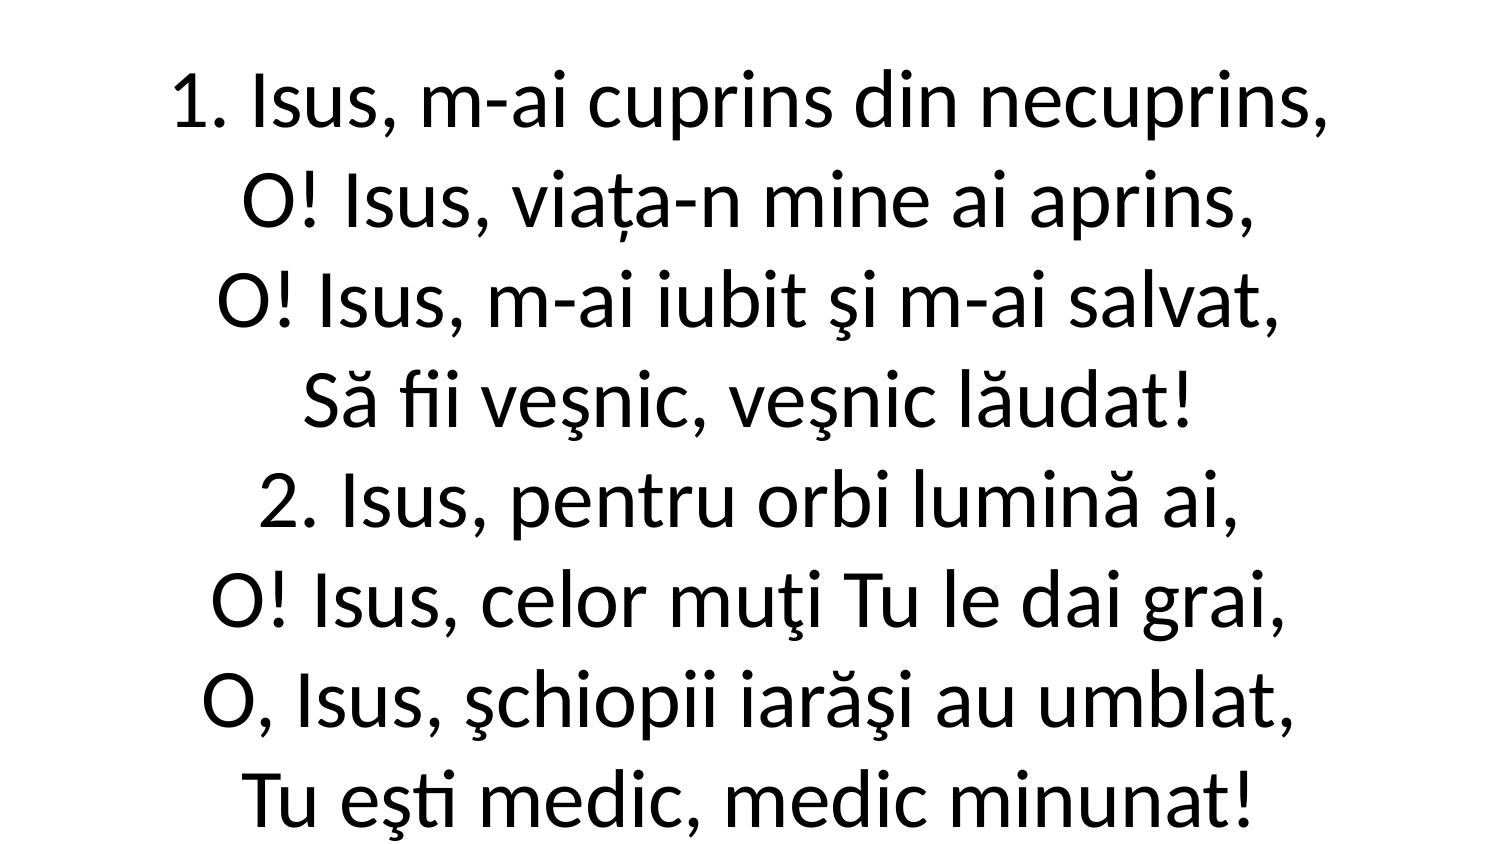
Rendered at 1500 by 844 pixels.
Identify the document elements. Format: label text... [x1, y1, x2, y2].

text_box 1. Isus, m-ai cuprins din necuprins, O! Isus, viața-n mine ai aprins, O! Isus, m-ai iubit şi m-ai salvat, Să fii veşnic, veşnic lăudat! 2. Isus, pentru orbi lumină ai, O! Isus, celor muţi Tu le dai grai, O, Isus, şchiopii iarăşi au umblat, Tu eşti medic, medic minunat! [152, 0, 1348, 844]
